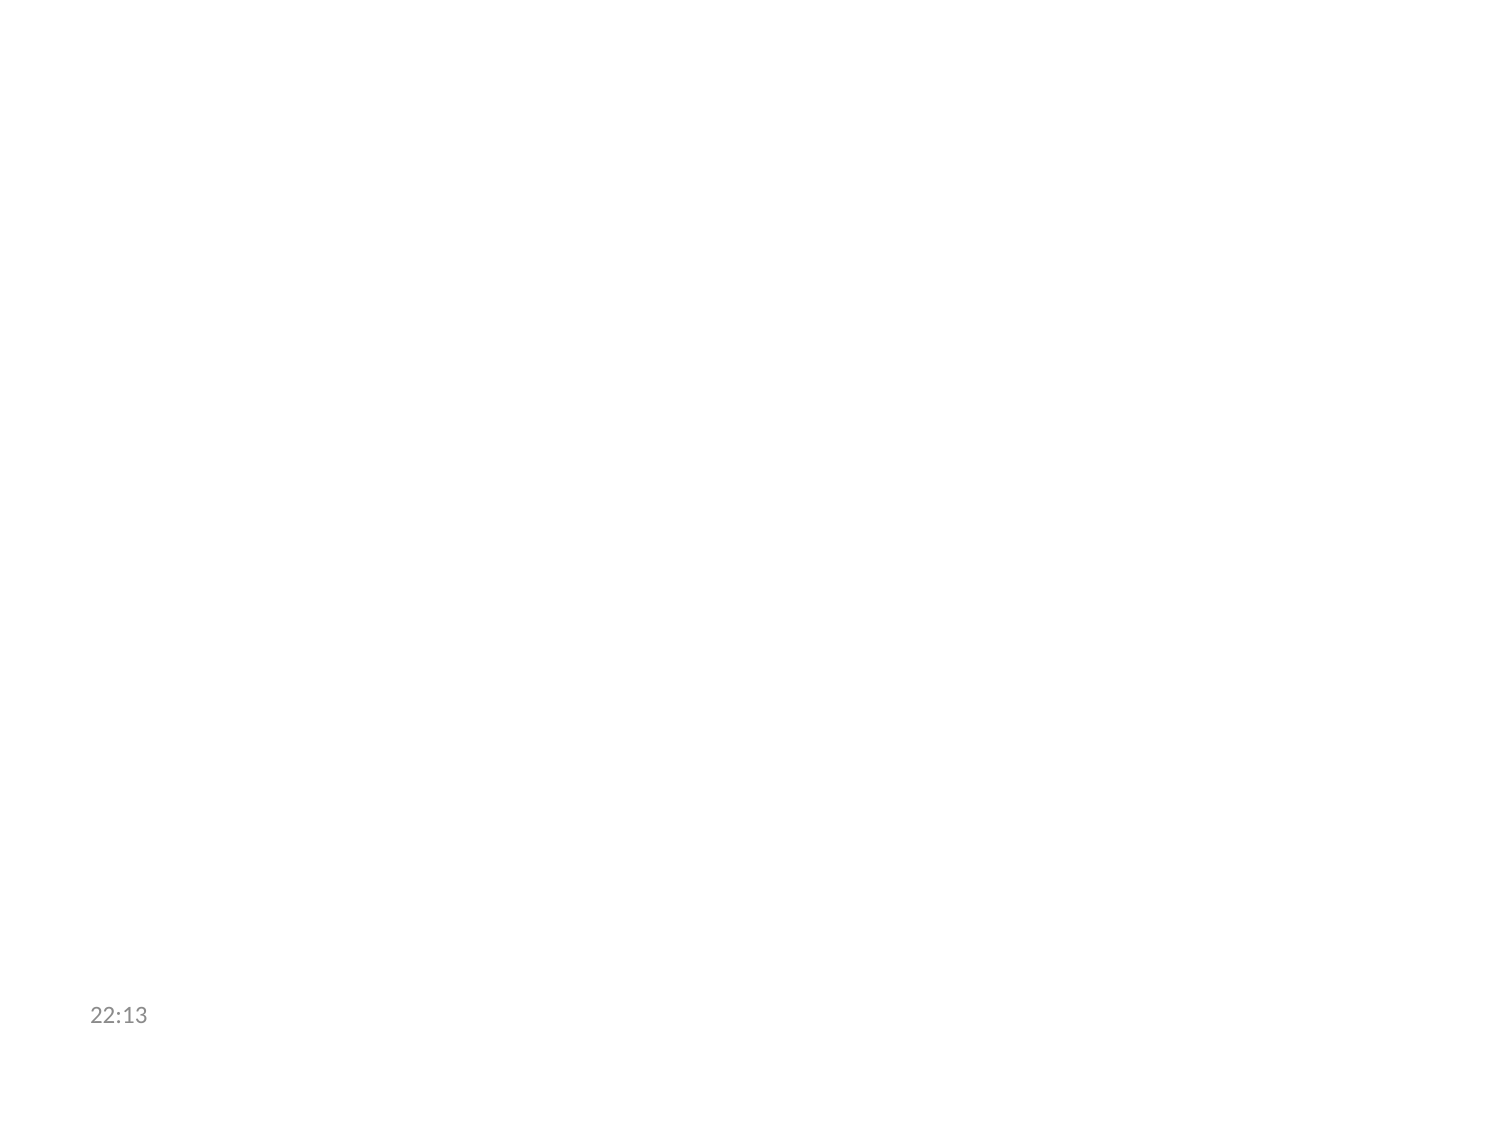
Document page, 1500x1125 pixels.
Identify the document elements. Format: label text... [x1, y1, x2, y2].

text_box 15:35 [75, 983, 425, 1044]
